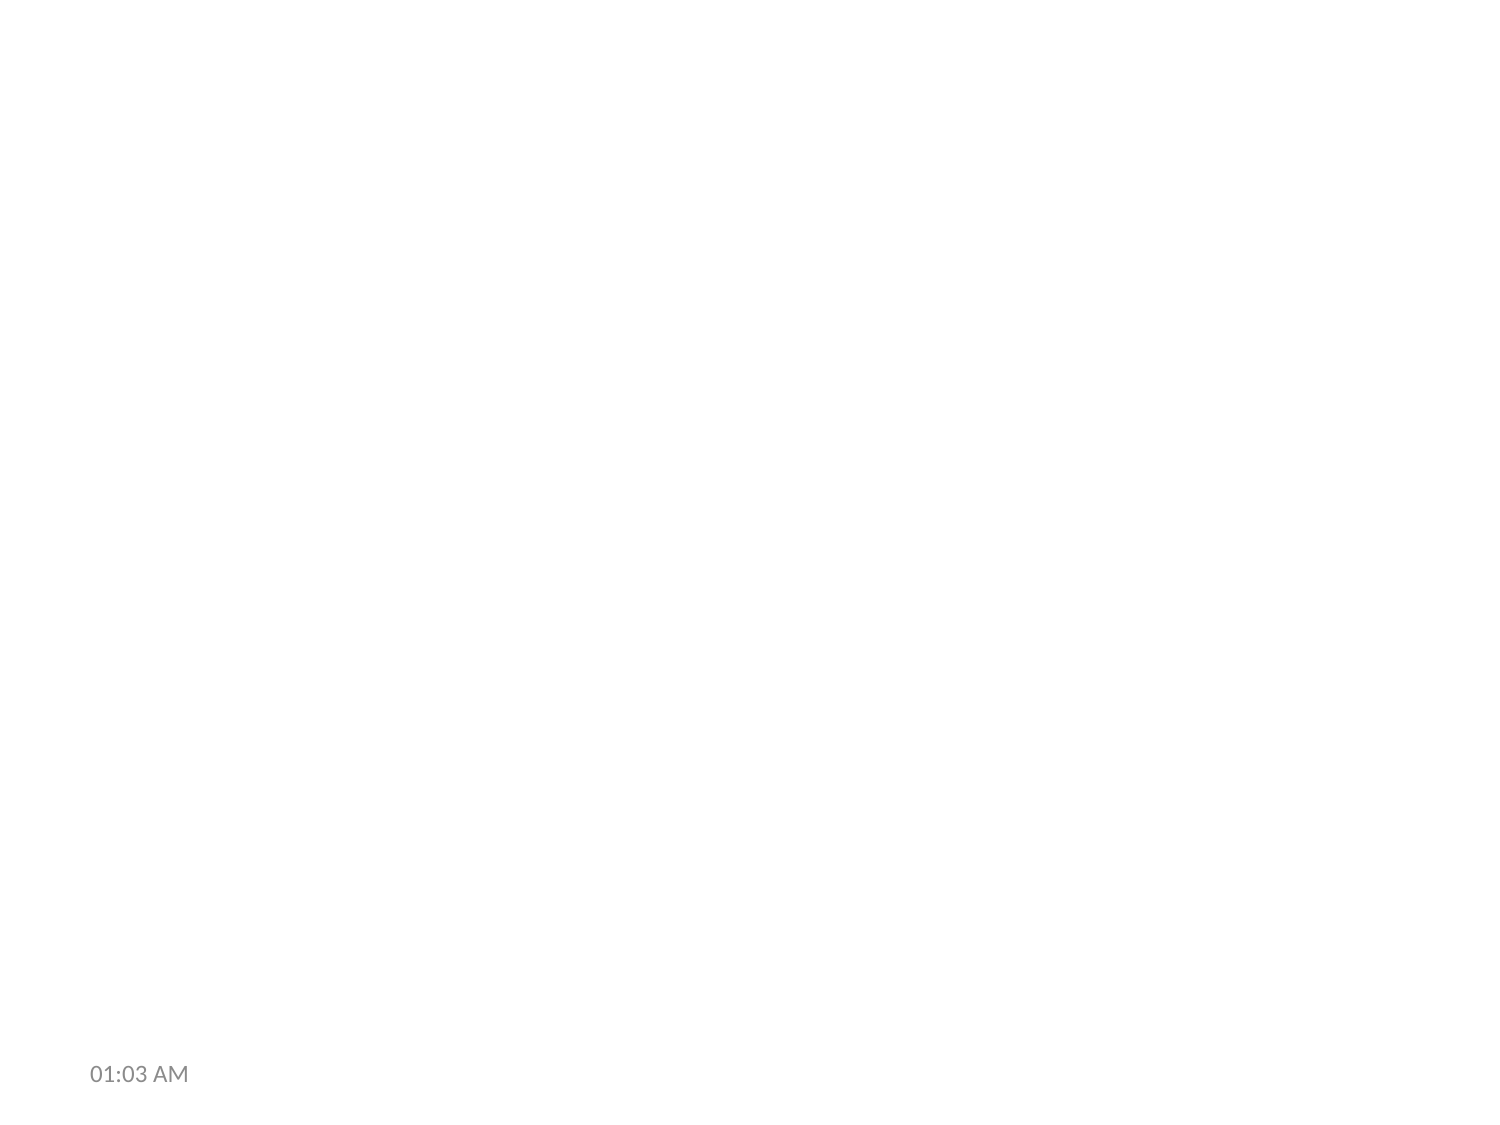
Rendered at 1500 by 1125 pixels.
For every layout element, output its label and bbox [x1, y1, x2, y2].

slide_number [75, 1042, 425, 1103]
